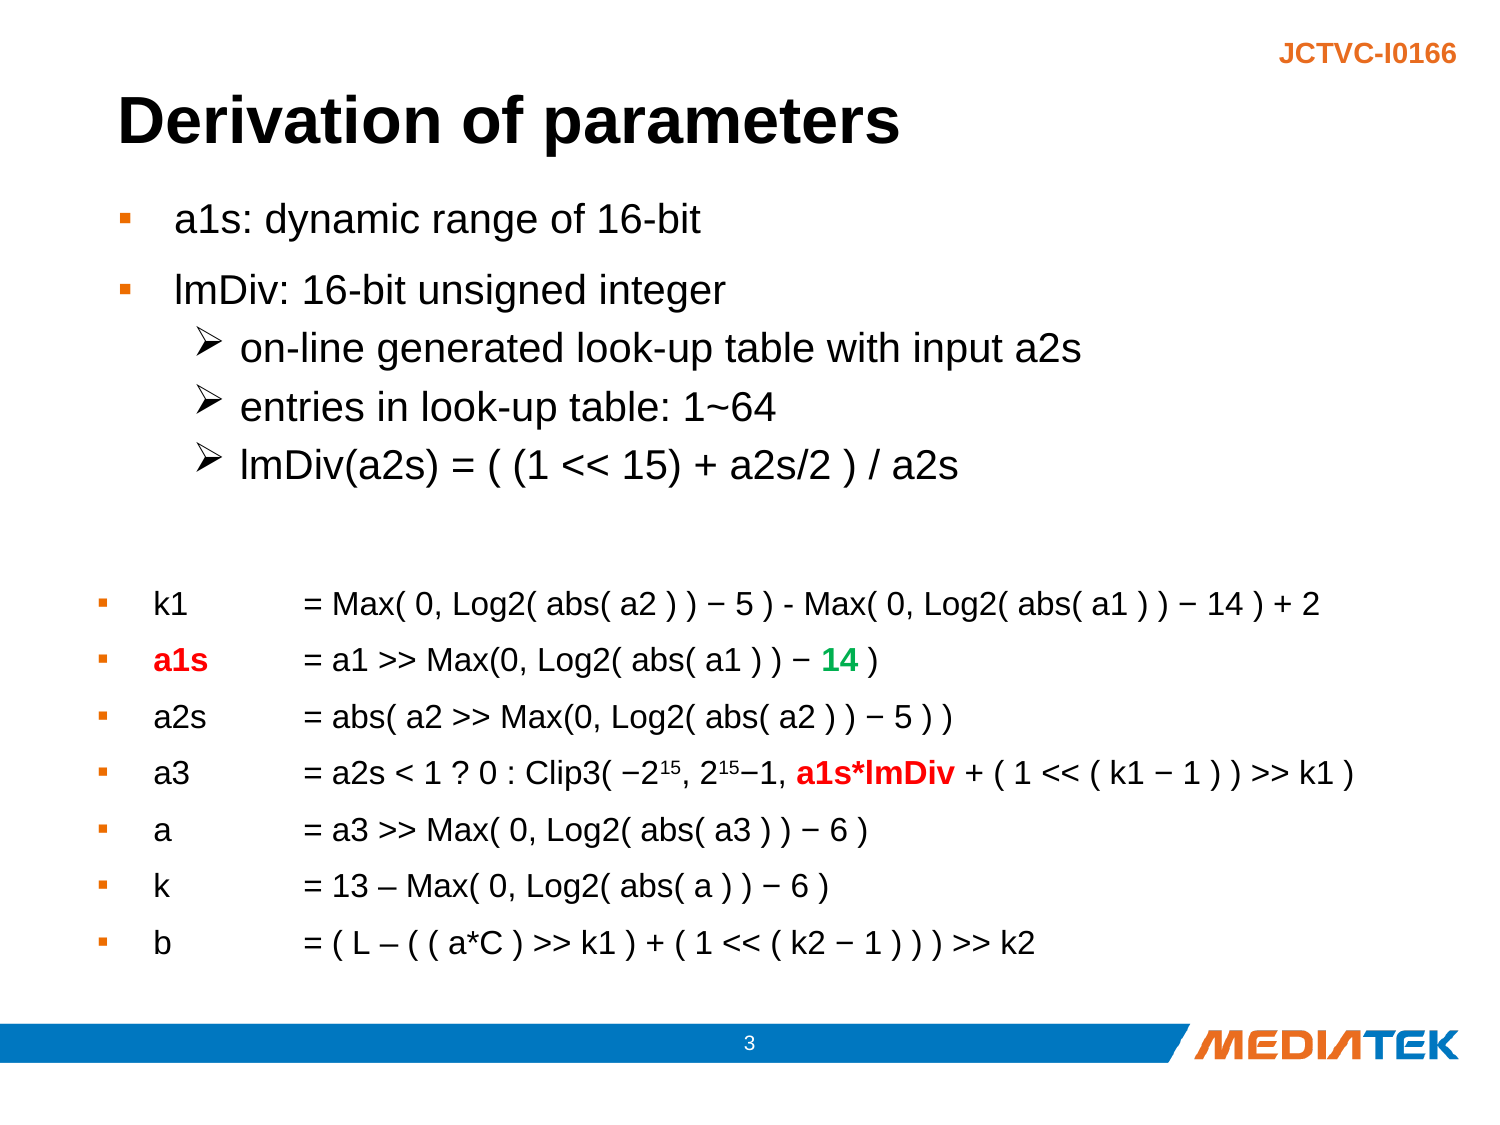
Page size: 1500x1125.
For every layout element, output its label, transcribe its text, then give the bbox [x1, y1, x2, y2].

slide_number 2 [711, 1022, 789, 1090]
picture [789, 1023, 1459, 1063]
list a1s: dynamic range of 16-bit lmDiv: 16-bit unsigned integer on-line generated look-up table with input a2s entries in look-up table: 1~64 lmDiv(a2s) = ( (1 << 15) + a2s/2 ) / a2s [102, 184, 1466, 998]
picture [0, 1023, 711, 1063]
title Derivation of parameters [101, 62, 1425, 172]
list k1 = Max( 0, Log2( abs( a2 ) ) − 5 ) - Max( 0, Log2( abs( a1 ) ) − 14 ) + 2 a1s = a1 >> Max(0, Log2( abs( a1 ) ) − 14 ) a2s = abs( a2 >> Max(0, Log2( abs( a2 ) ) − 5 ) ) a3 = a2s < 1 ? 0 : Clip3( −215, 215−1, a1s*lmDiv + ( 1 << ( k1 − 1 ) ) >> k1 ) a = a3 >> Max( 0, Log2( abs( a3 ) ) − 6 ) k = 13 – Max( 0, Log2( abs( a ) ) − 6 ) b = ( L – ( ( a*C ) >> k1 ) + ( 1 << ( k2 − 1 ) ) ) >> k2 [81, 573, 1413, 1032]
